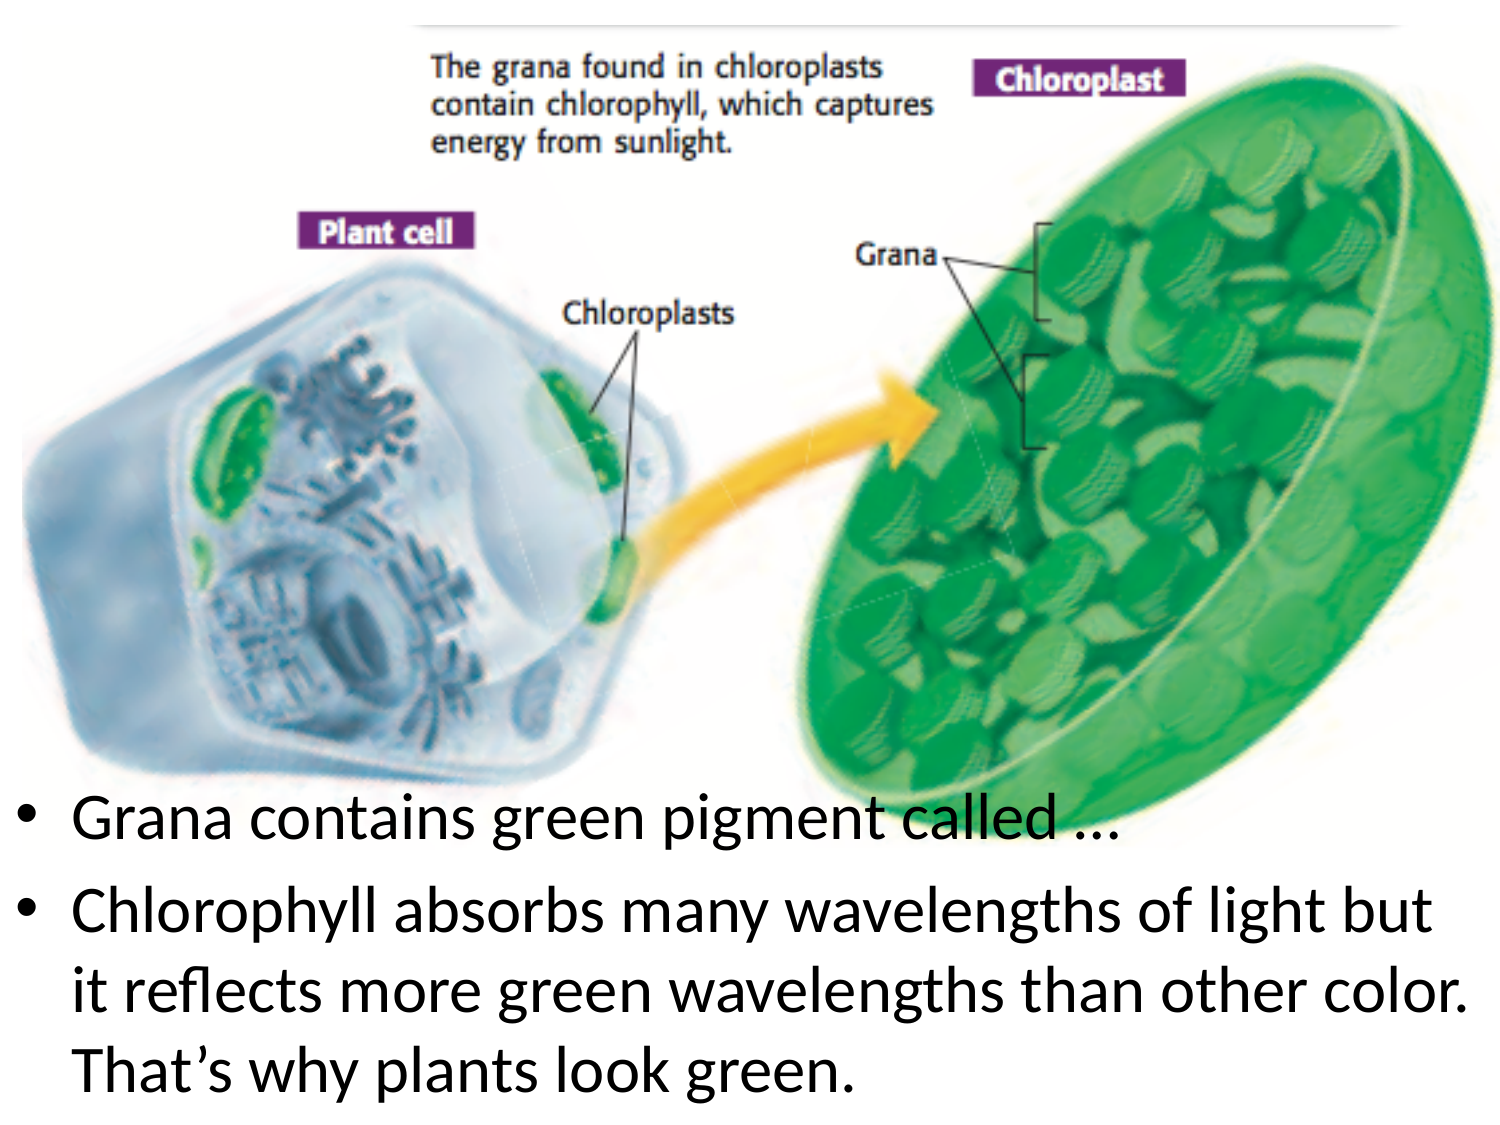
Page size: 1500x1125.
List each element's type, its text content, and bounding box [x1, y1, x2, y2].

list Grana contains green pigment called … Chlorophyll absorbs many wavelengths of light but it reflects more green wavelengths than other color. That’s why plants look green. [0, 765, 1500, 1125]
picture [22, 24, 1500, 850]
